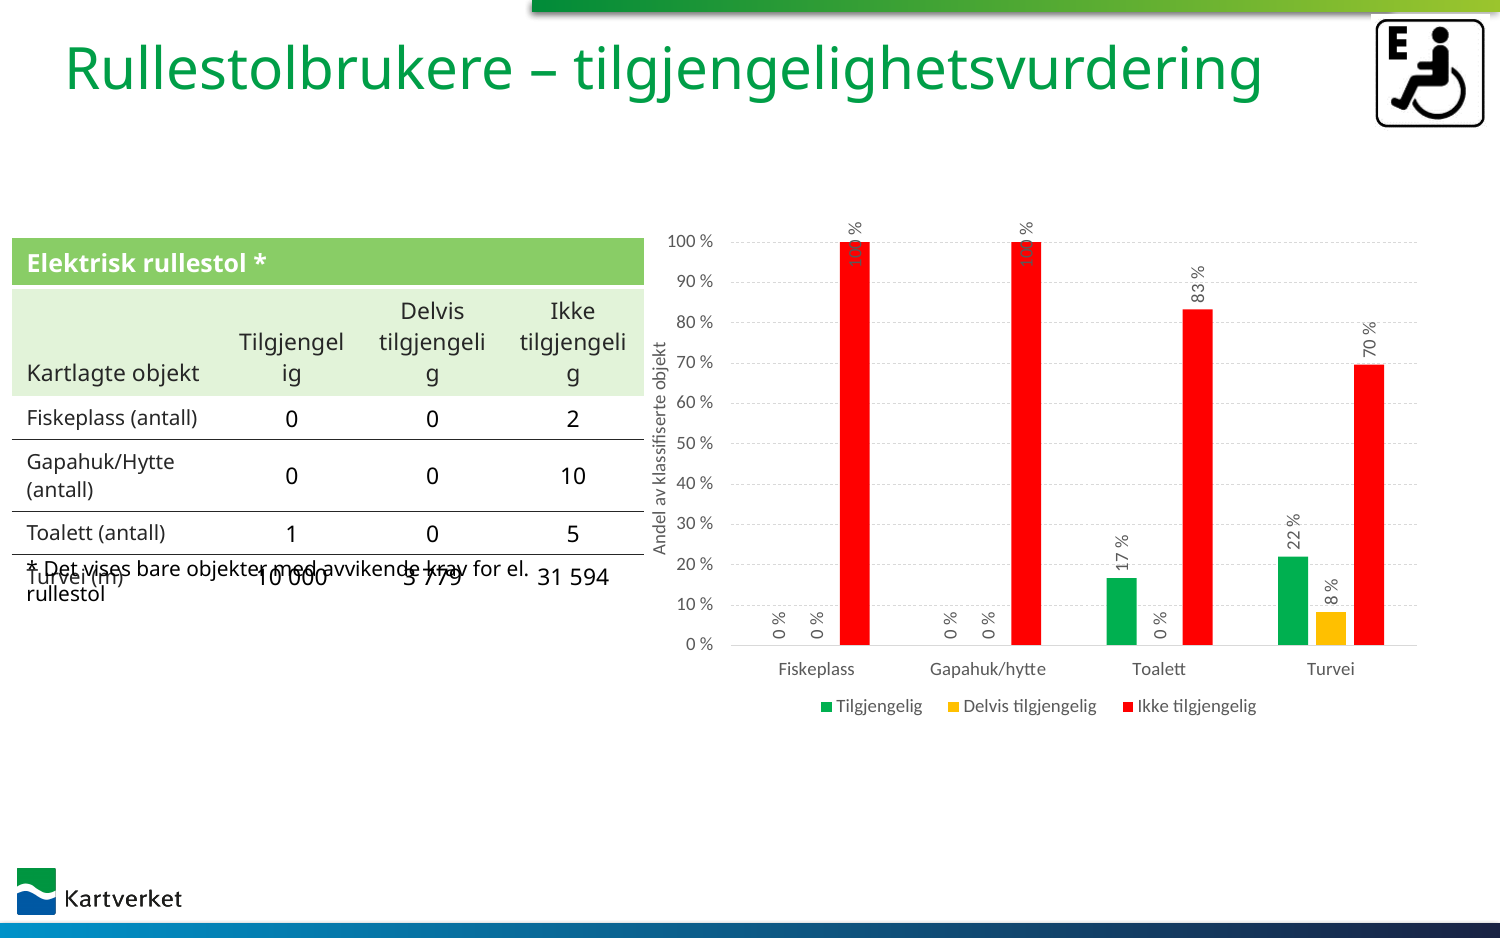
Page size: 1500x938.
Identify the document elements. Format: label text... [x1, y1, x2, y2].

table_header Elektrisk rullestol * [12, 238, 638, 285]
table_cell 0 [362, 396, 503, 439]
table_cell Ikke tilgjengelig [503, 289, 638, 396]
table_cell 10 [503, 440, 638, 511]
table_cell 2 [503, 396, 638, 439]
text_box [1371, 13, 1491, 133]
table_cell 1 [222, 512, 362, 548]
table_cell 0 [222, 396, 362, 439]
table_cell Kartlagte objekt [12, 289, 222, 396]
table_cell Gapahuk/Hytte (antall) [12, 440, 222, 511]
table_cell 31 594 [597, 555, 638, 598]
table_cell 0 [362, 512, 503, 548]
table_cell Delvis tilgjengelig [362, 289, 503, 396]
table_cell Toalett (antall) [12, 512, 222, 548]
table_cell 0 [222, 440, 362, 511]
picture [643, 218, 1428, 728]
table_cell Fiskeplass (antall) [12, 396, 222, 439]
table_cell 0 [362, 440, 503, 511]
table_cell Tilgjengelig [222, 289, 362, 396]
table_cell 5 [503, 512, 638, 554]
text_box Rullestolbrukere – tilgjengelighetsvurdering [49, 12, 1372, 109]
text_box * Det vises bare objekter med avvikende krav for el. rullestol [11, 548, 597, 613]
